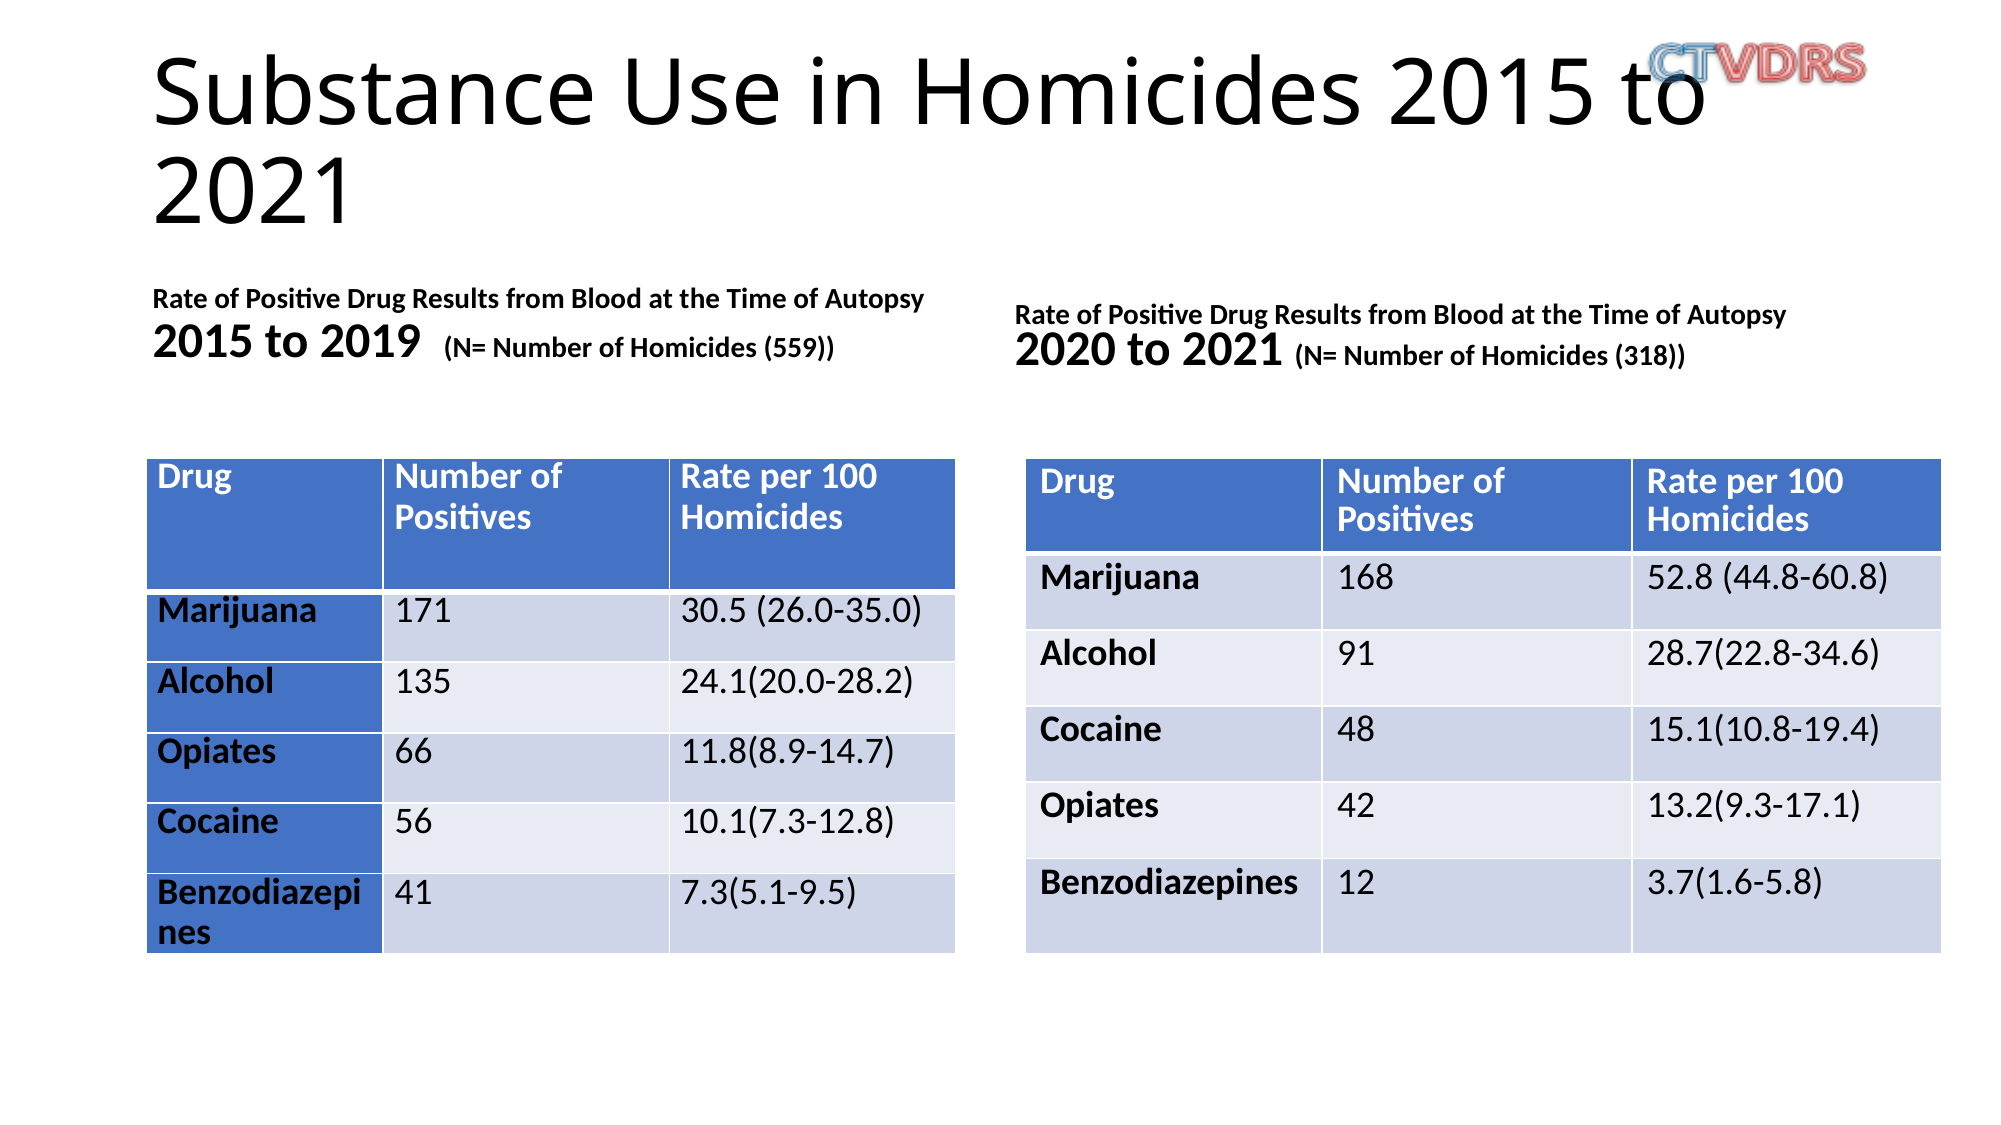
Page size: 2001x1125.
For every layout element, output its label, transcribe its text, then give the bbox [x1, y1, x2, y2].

table_cell 24.1(20.0-28.2) [670, 663, 955, 732]
table_cell Marijuana [1026, 556, 1321, 629]
table_cell 91 [1323, 631, 1631, 705]
table_header Rate per 100 Homicides [1633, 459, 1941, 551]
table_cell Alcohol [147, 663, 382, 732]
table_cell 135 [384, 663, 669, 732]
title Substance Use in Homicides 2015 to 2021 [137, 59, 1863, 229]
table_cell 15.1(10.8-19.4) [1633, 707, 1941, 781]
table_cell 3.7(1.6-5.8) [1633, 859, 1941, 953]
table_cell 11.8(8.9-14.7) [670, 734, 955, 802]
table_cell Opiates [147, 734, 382, 802]
table_cell 42 [1323, 783, 1631, 858]
table_cell Benzodiazepines [1026, 859, 1321, 953]
table_header Drug [147, 459, 382, 589]
table_cell 28.7(22.8-34.6) [1633, 631, 1941, 705]
table_cell 56 [384, 804, 669, 873]
list Rate of Positive Drug Results from Blood at the Time of Autopsy 2020 to 2021 (N= Number of Homicides (318)) [999, 259, 1851, 382]
table_header Number of Positives [1323, 459, 1631, 551]
picture [1631, 20, 1910, 113]
table_cell Benzodiazepines [147, 874, 382, 953]
table_header Rate per 100 Homicides [670, 459, 955, 589]
table_cell 12 [1323, 859, 1631, 953]
table_cell Cocaine [1026, 707, 1321, 781]
table_cell Opiates [1026, 783, 1321, 858]
table_cell 66 [384, 734, 669, 802]
table_cell 52.8 (44.8-60.8) [1633, 556, 1941, 629]
table_header Drug [1026, 459, 1321, 551]
list Rate of Positive Drug Results from Blood at the Time of Autopsy 2015 to 2019 (N= Number of Homicides (559)) [137, 275, 984, 410]
table_cell 168 [1323, 556, 1631, 629]
table_cell Alcohol [1026, 631, 1321, 705]
table_cell 48 [1323, 707, 1631, 781]
table_cell Marijuana [147, 595, 382, 661]
table_cell 171 [384, 595, 669, 661]
table_cell 7.3(5.1-9.5) [670, 874, 955, 953]
table_cell 41 [384, 874, 669, 953]
table_cell 13.2(9.3-17.1) [1633, 783, 1941, 858]
list [137, 410, 984, 1016]
table_cell Cocaine [147, 804, 382, 873]
table_header Number of Positives [384, 459, 669, 589]
table_cell 30.5 (26.0-35.0) [670, 595, 955, 661]
table_cell 10.1(7.3-12.8) [670, 804, 955, 873]
